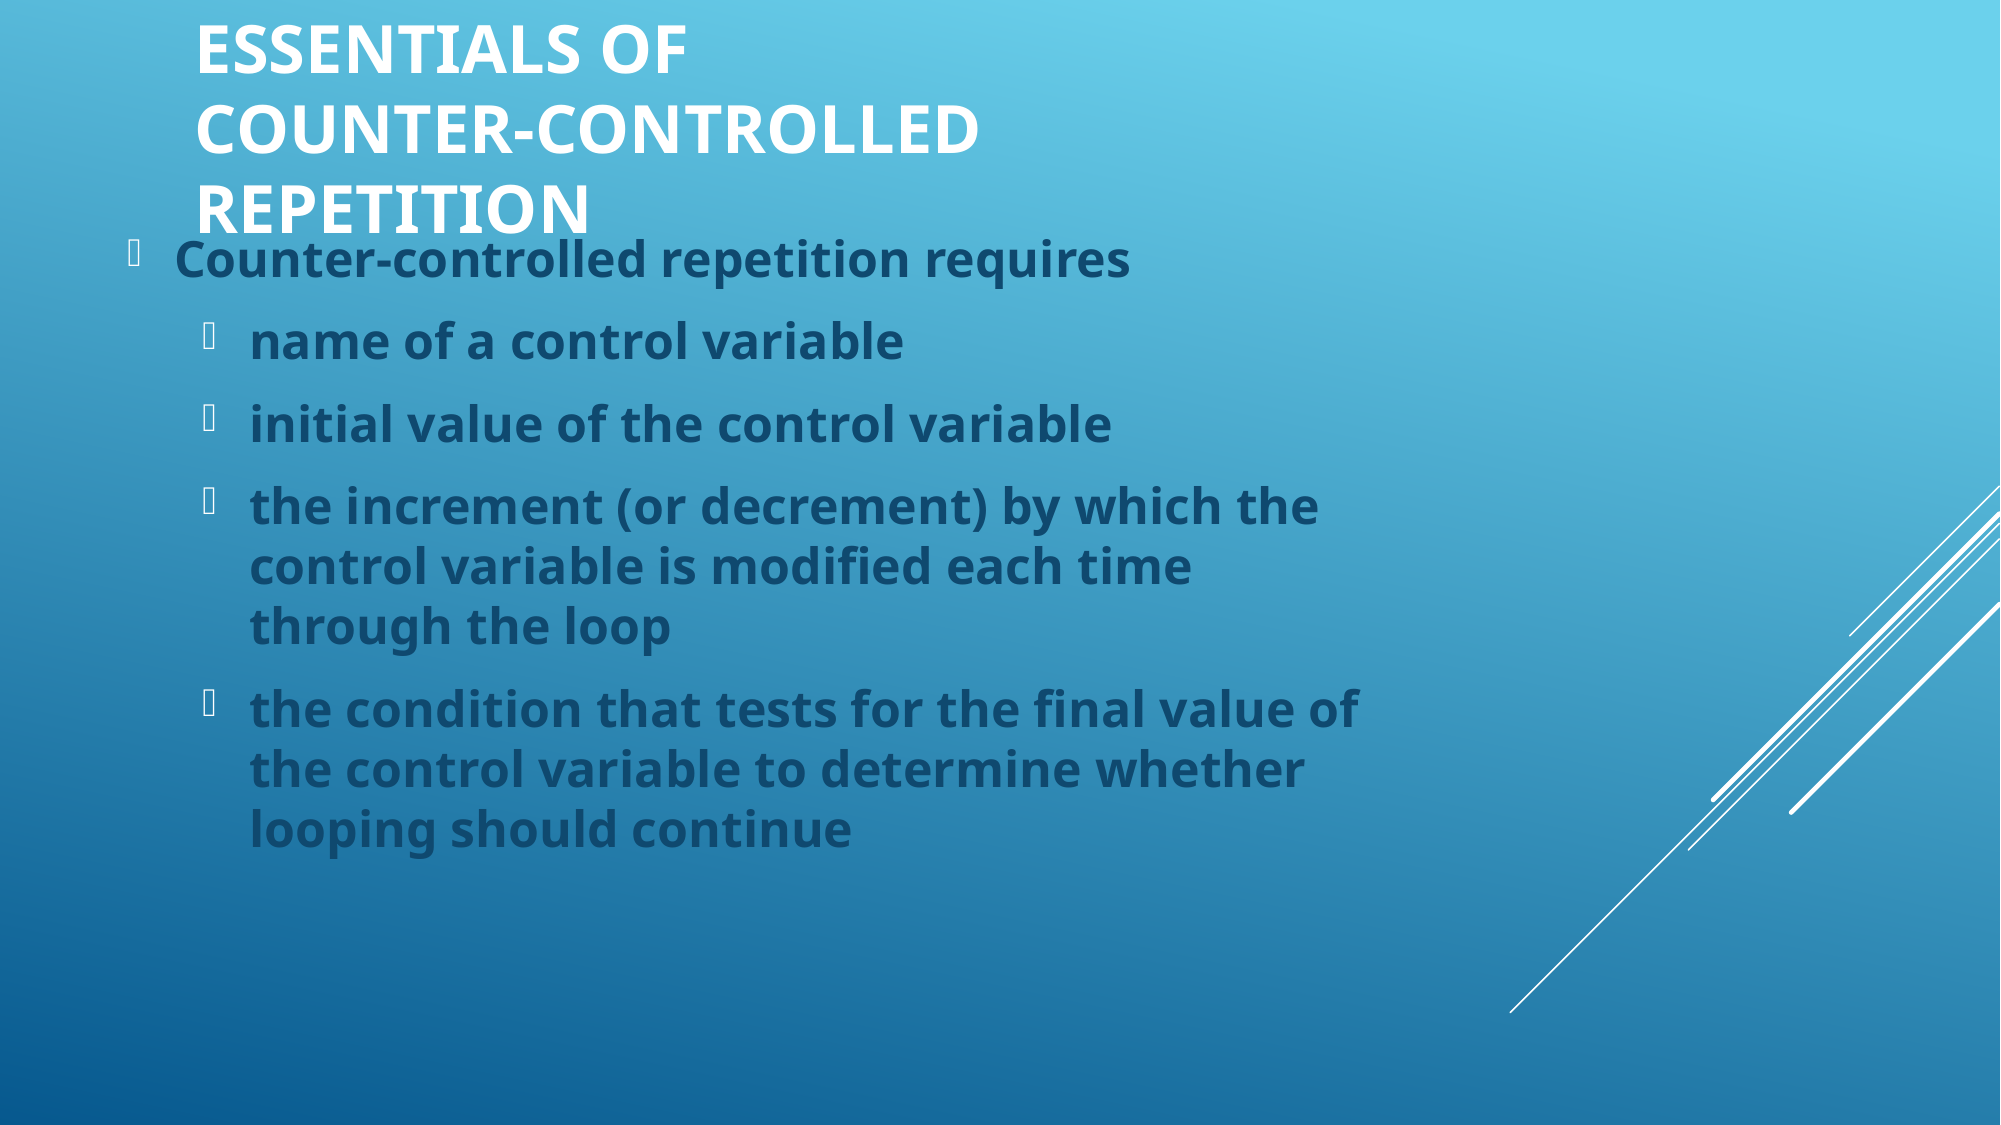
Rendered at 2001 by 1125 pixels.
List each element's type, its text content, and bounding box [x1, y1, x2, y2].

text_box Essentials of Counter-Controlled Repetition [180, 0, 1063, 188]
text_box Counter-controlled repetition requires name of a control variable initial value of the control variable the increment (or decrement) by which the control variable is modified each time through the loop the condition that tests for the final value of the control variable to determine whether looping should continue [112, 219, 1425, 963]
